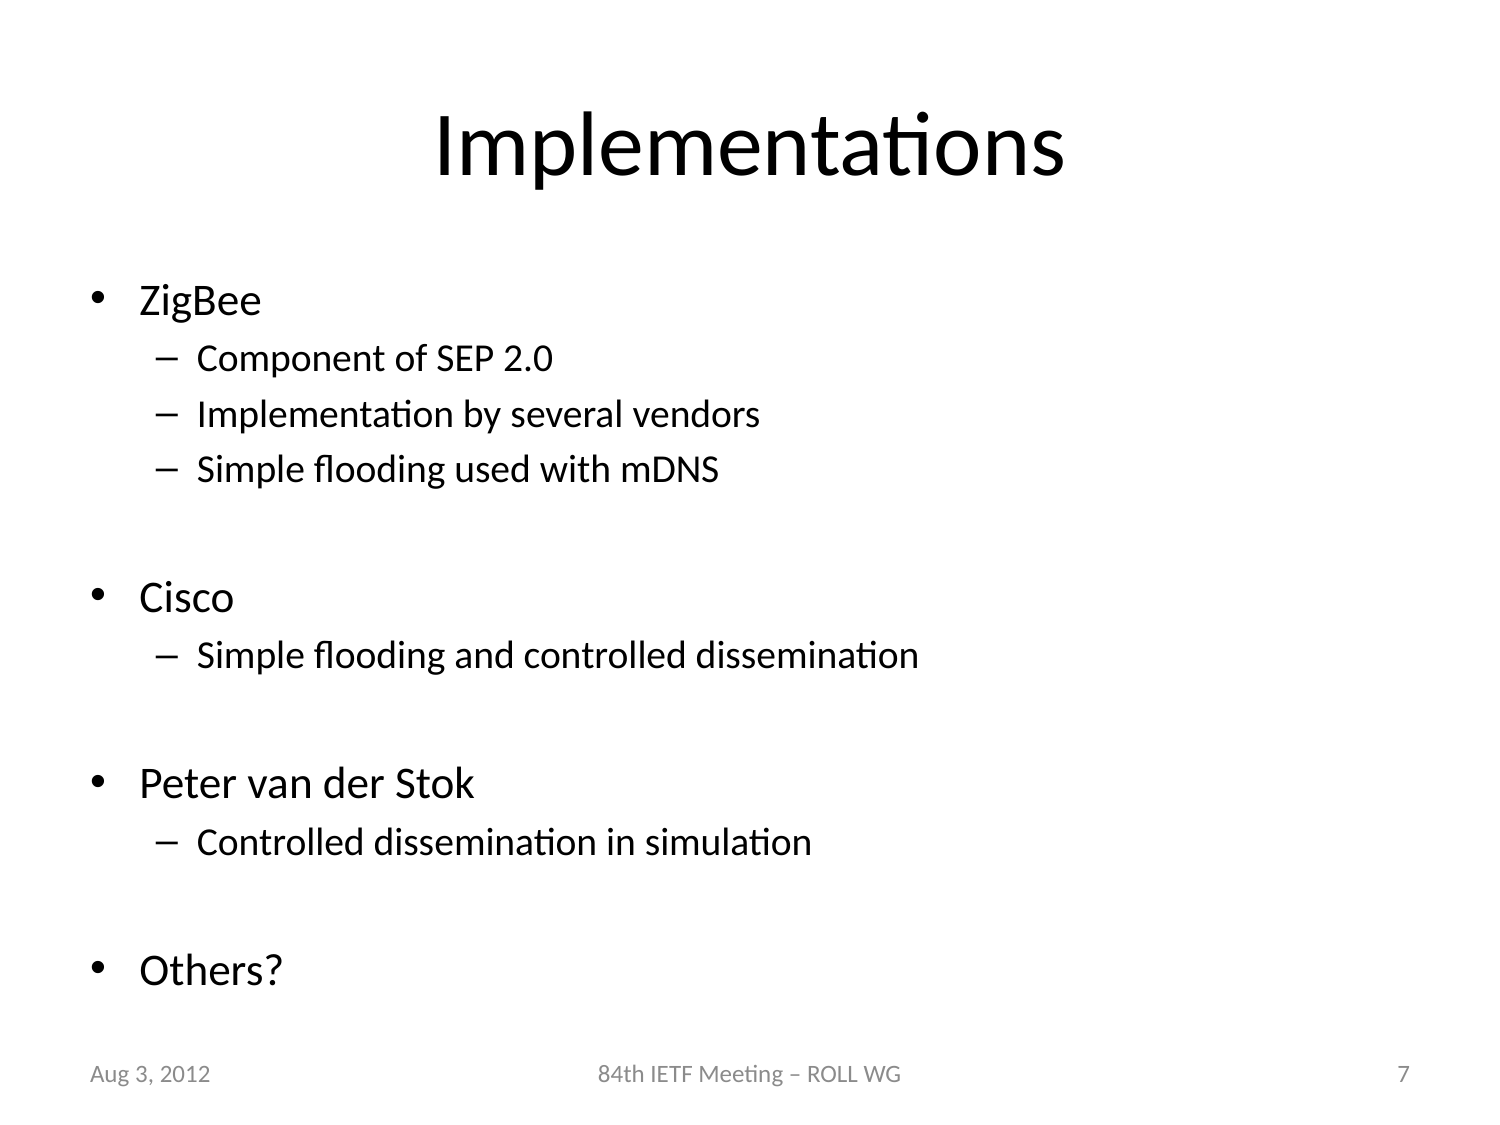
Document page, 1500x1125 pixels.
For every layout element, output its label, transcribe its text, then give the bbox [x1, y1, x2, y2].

slide_number 7 [1074, 1042, 1425, 1103]
title Implementations [75, 45, 1425, 233]
footer 84th IETF Meeting – ROLL WG [512, 1042, 988, 1103]
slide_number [75, 1042, 425, 1103]
list ZigBee Component of SEP 2.0 Implementation by several vendors Simple flooding used with mDNS Cisco Simple flooding and controlled dissemination Peter van der Stok Controlled dissemination in simulation Others? [75, 262, 1425, 1005]
